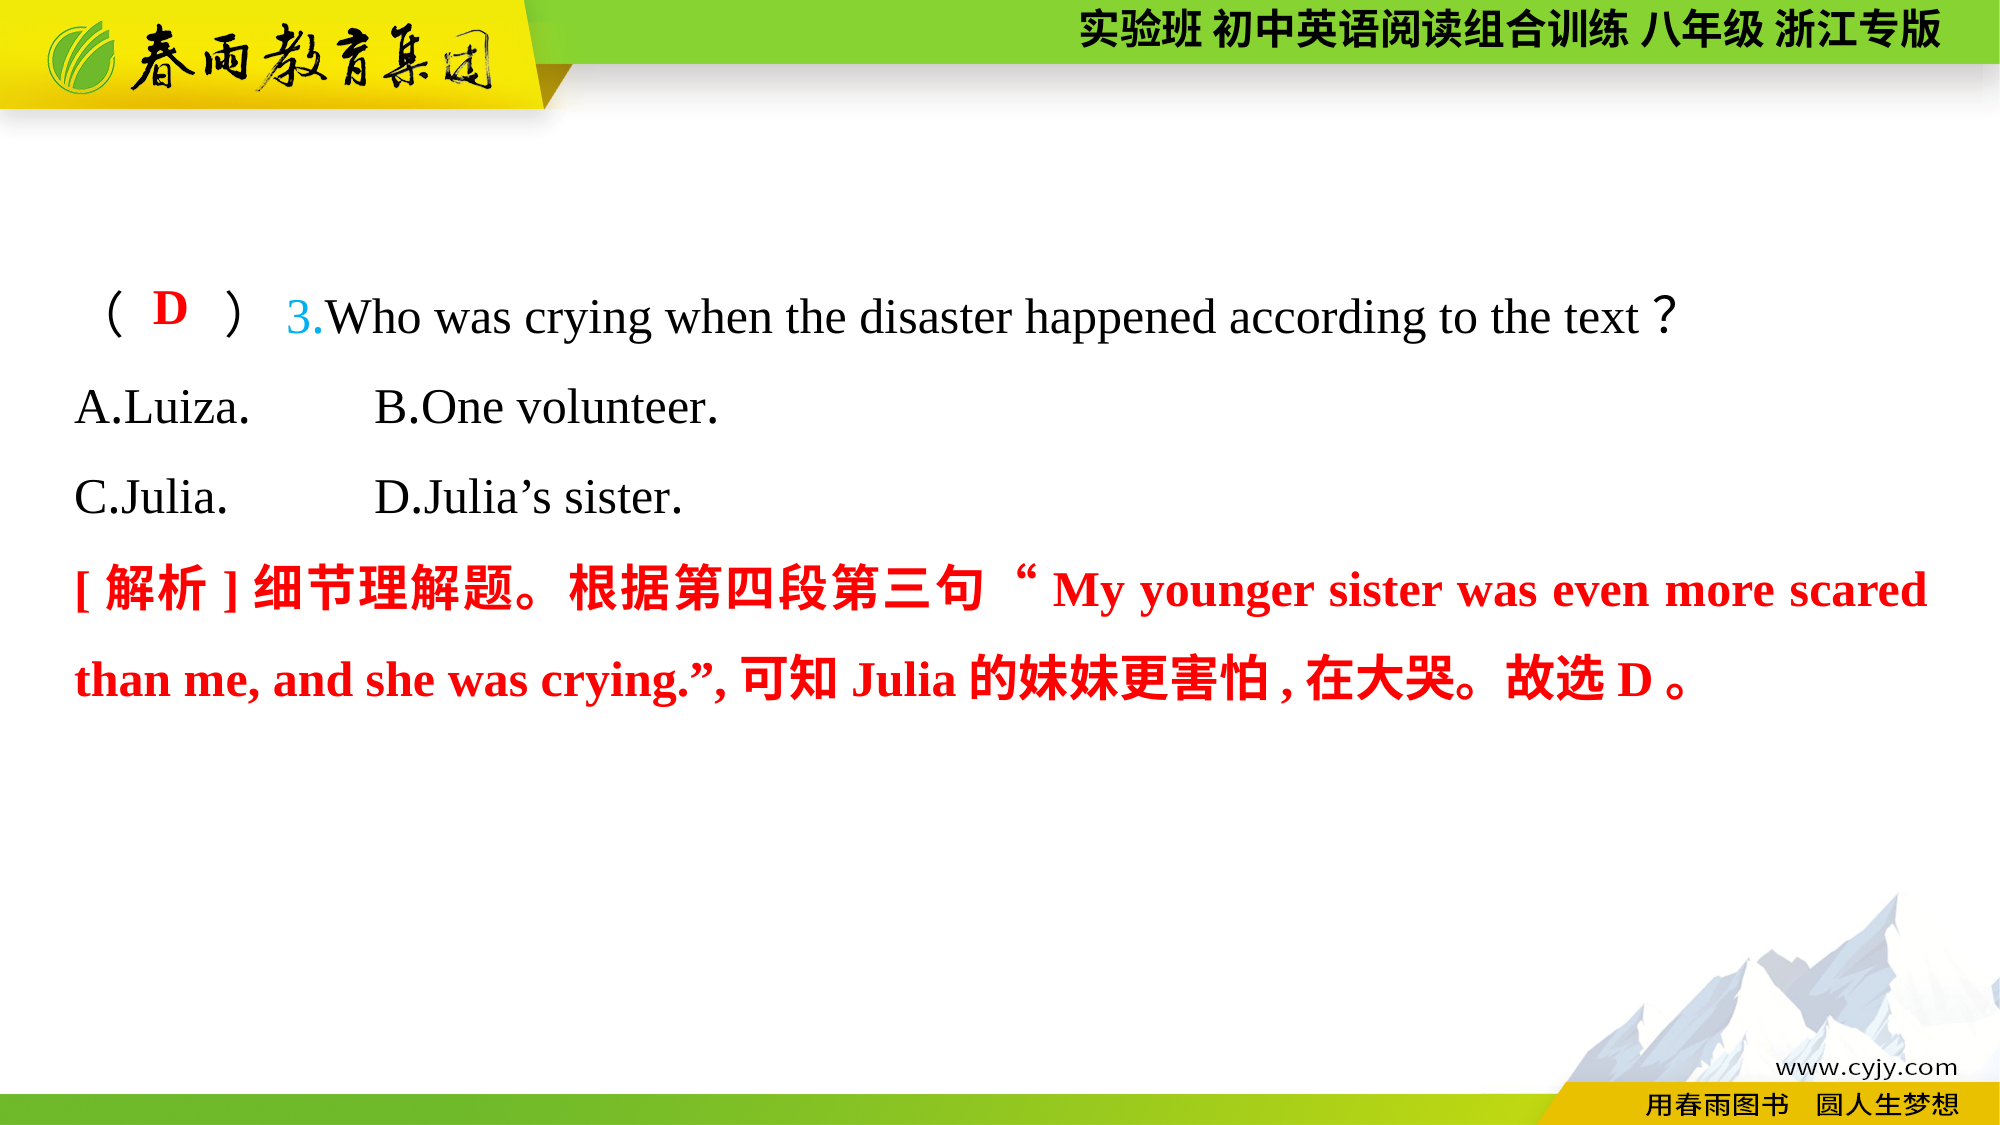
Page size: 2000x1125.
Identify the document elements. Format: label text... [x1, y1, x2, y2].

list （ ）3.Who was crying when the disaster happened according to the text？ A.Luiza. B.One volunteer. C.Julia. D.Julia’s sister. [59, 245, 1944, 518]
picture [0, 0, 2000, 1125]
text_box [解析]细节理解题。根据第四段第三句“My younger sister was even more scared than me, and she was crying.”,可知Julia的妹妹更害怕,在大哭。故选D。 [59, 518, 1944, 714]
text_box D [138, 267, 204, 343]
